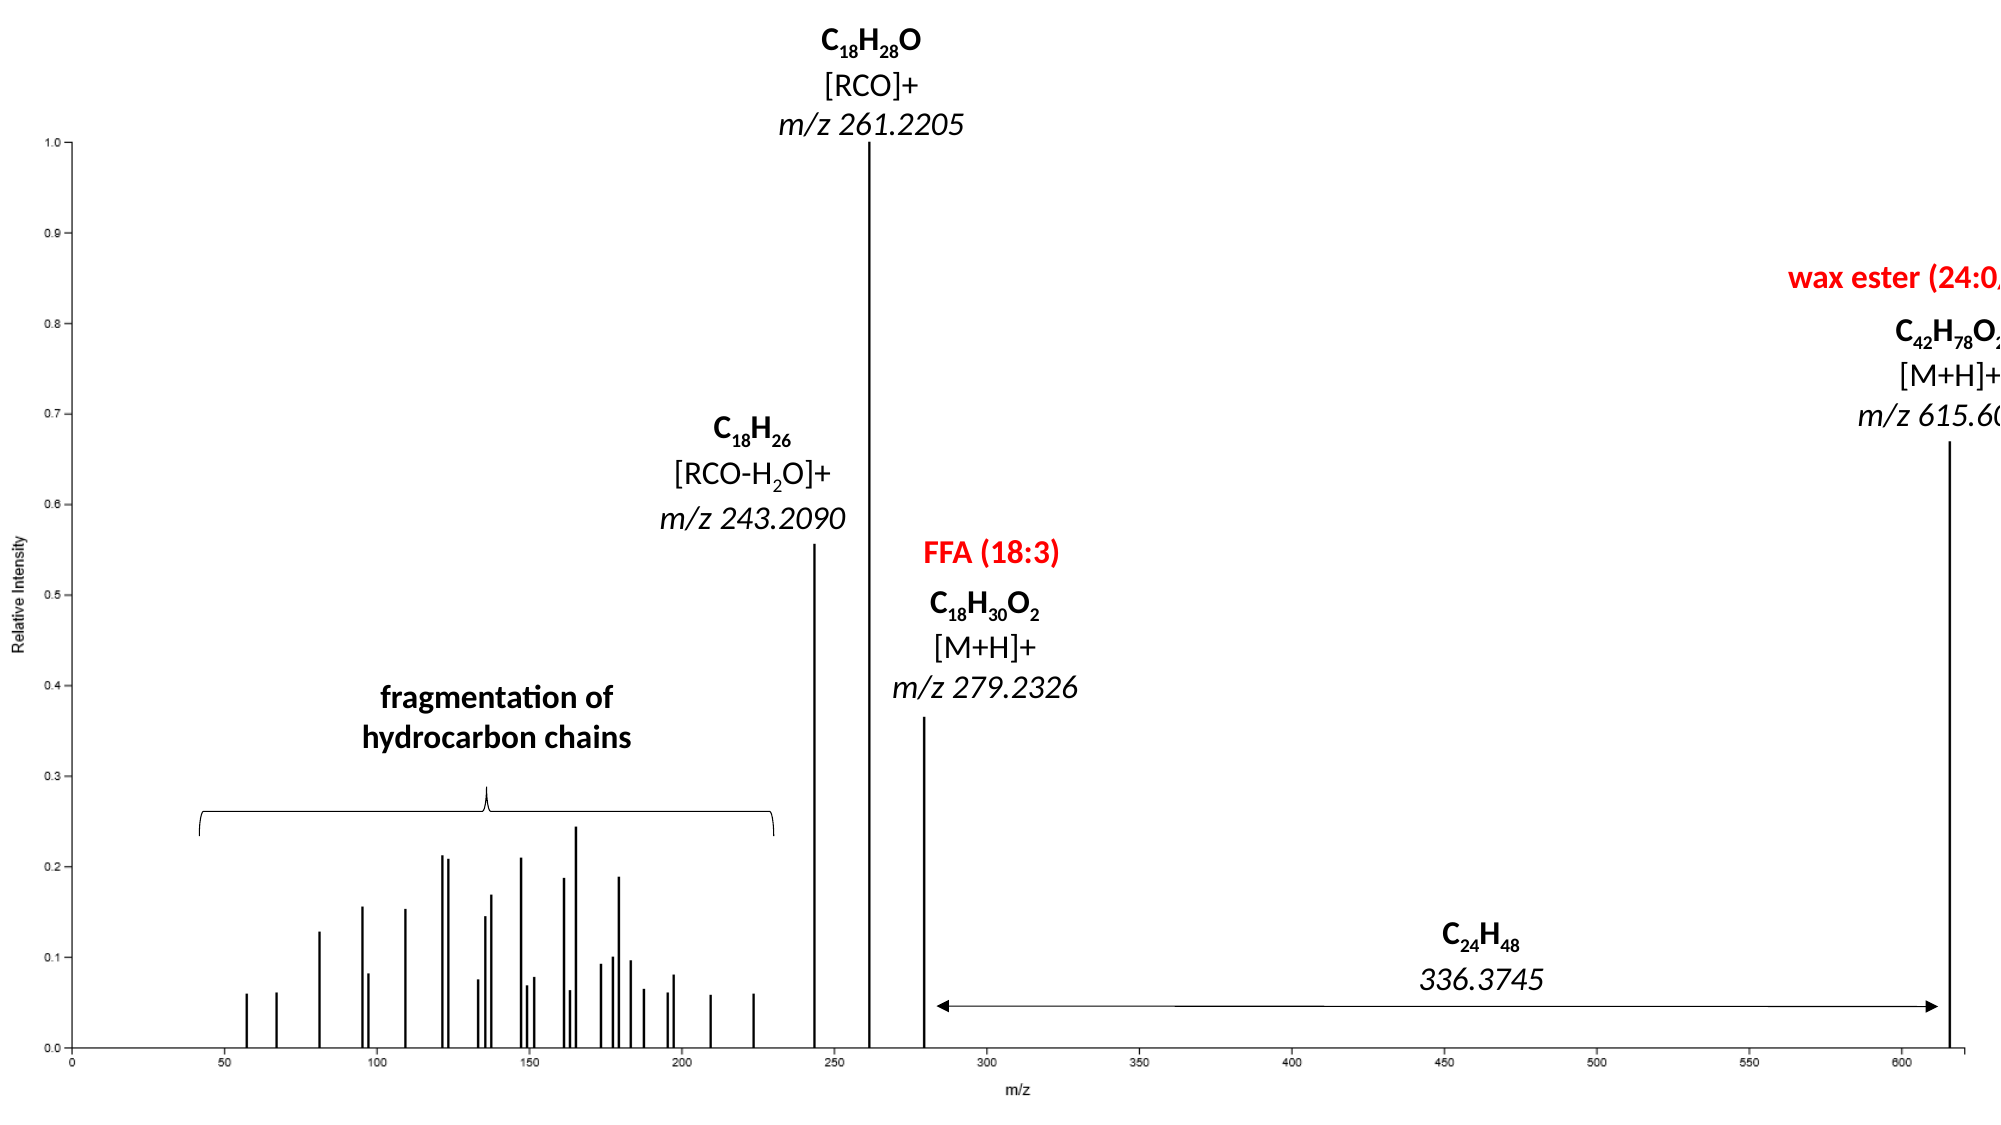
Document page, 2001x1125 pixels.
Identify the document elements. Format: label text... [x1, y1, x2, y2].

picture [0, 118, 2000, 1125]
text_box C18H28O [RCO]+ m/z 261.2205 [701, 9, 1041, 118]
